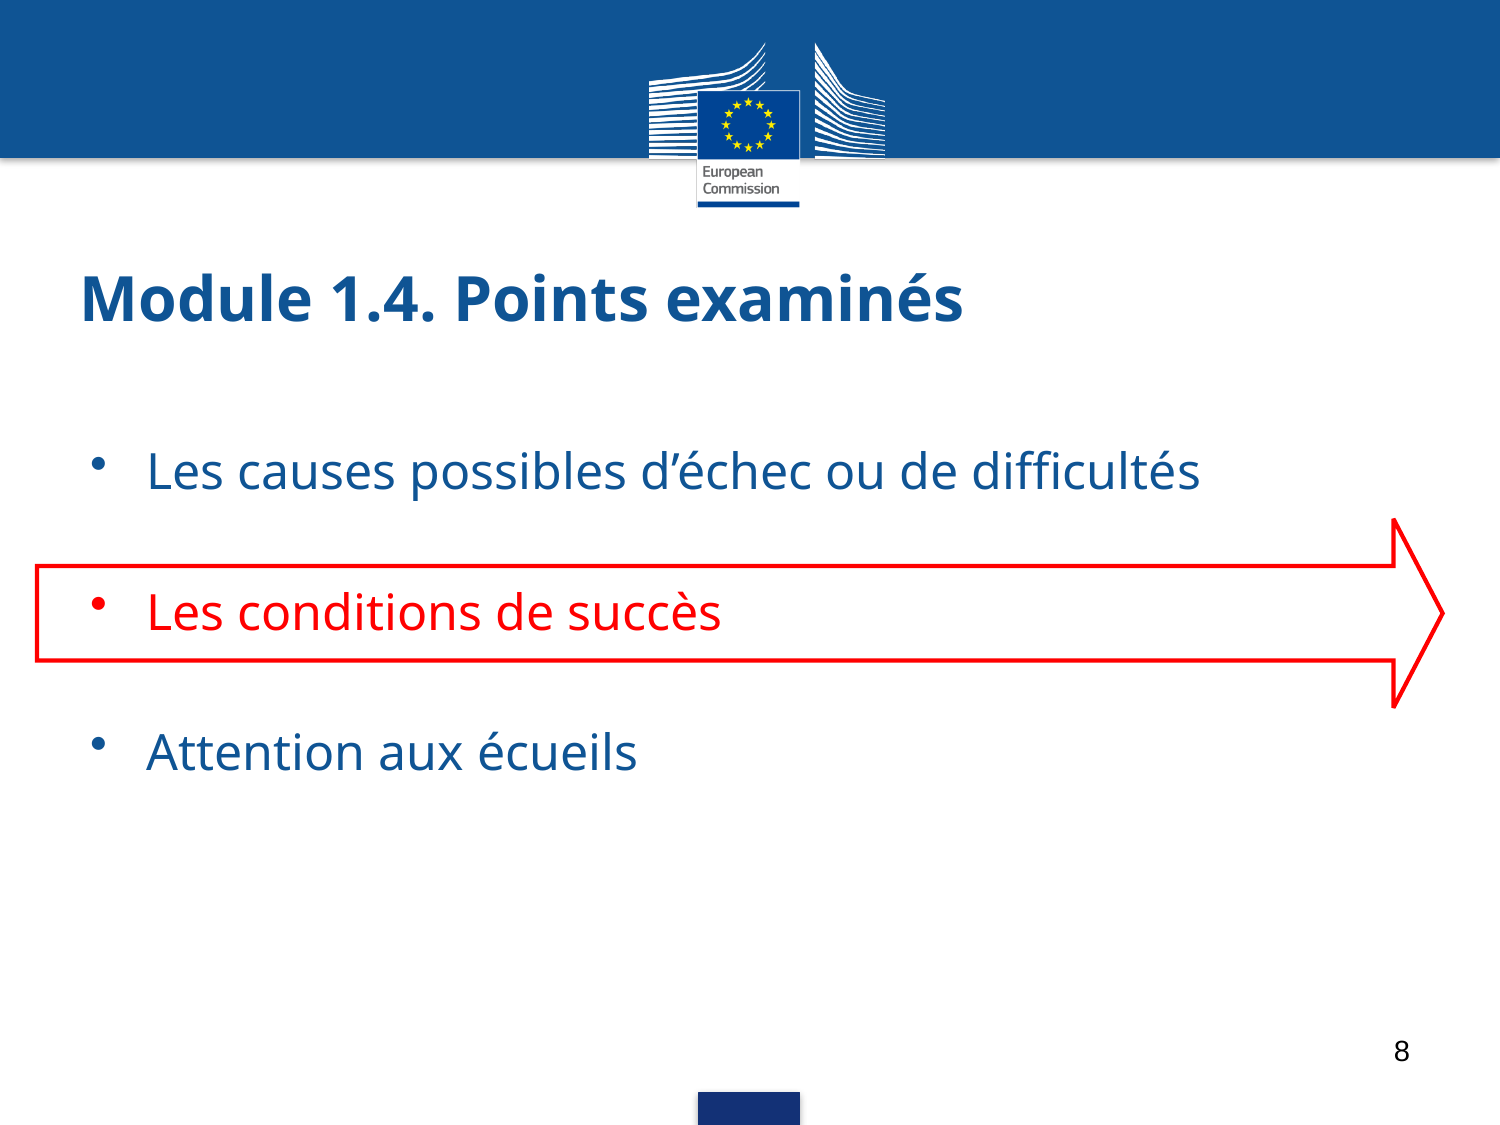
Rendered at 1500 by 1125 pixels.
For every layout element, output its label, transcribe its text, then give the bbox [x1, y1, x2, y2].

list Les causes possibles d’échec ou de difficultés Les conditions de succès Attention aux écueils [75, 432, 1425, 577]
picture [649, 42, 885, 208]
slide_number 8 [1074, 1024, 1426, 1103]
title Module 1.4. Points examinés [64, 219, 1415, 374]
text_box [36, 518, 1443, 708]
list Les causes possibles d’échec ou de difficultés Les conditions de succès Attention aux écueils [75, 650, 1425, 882]
